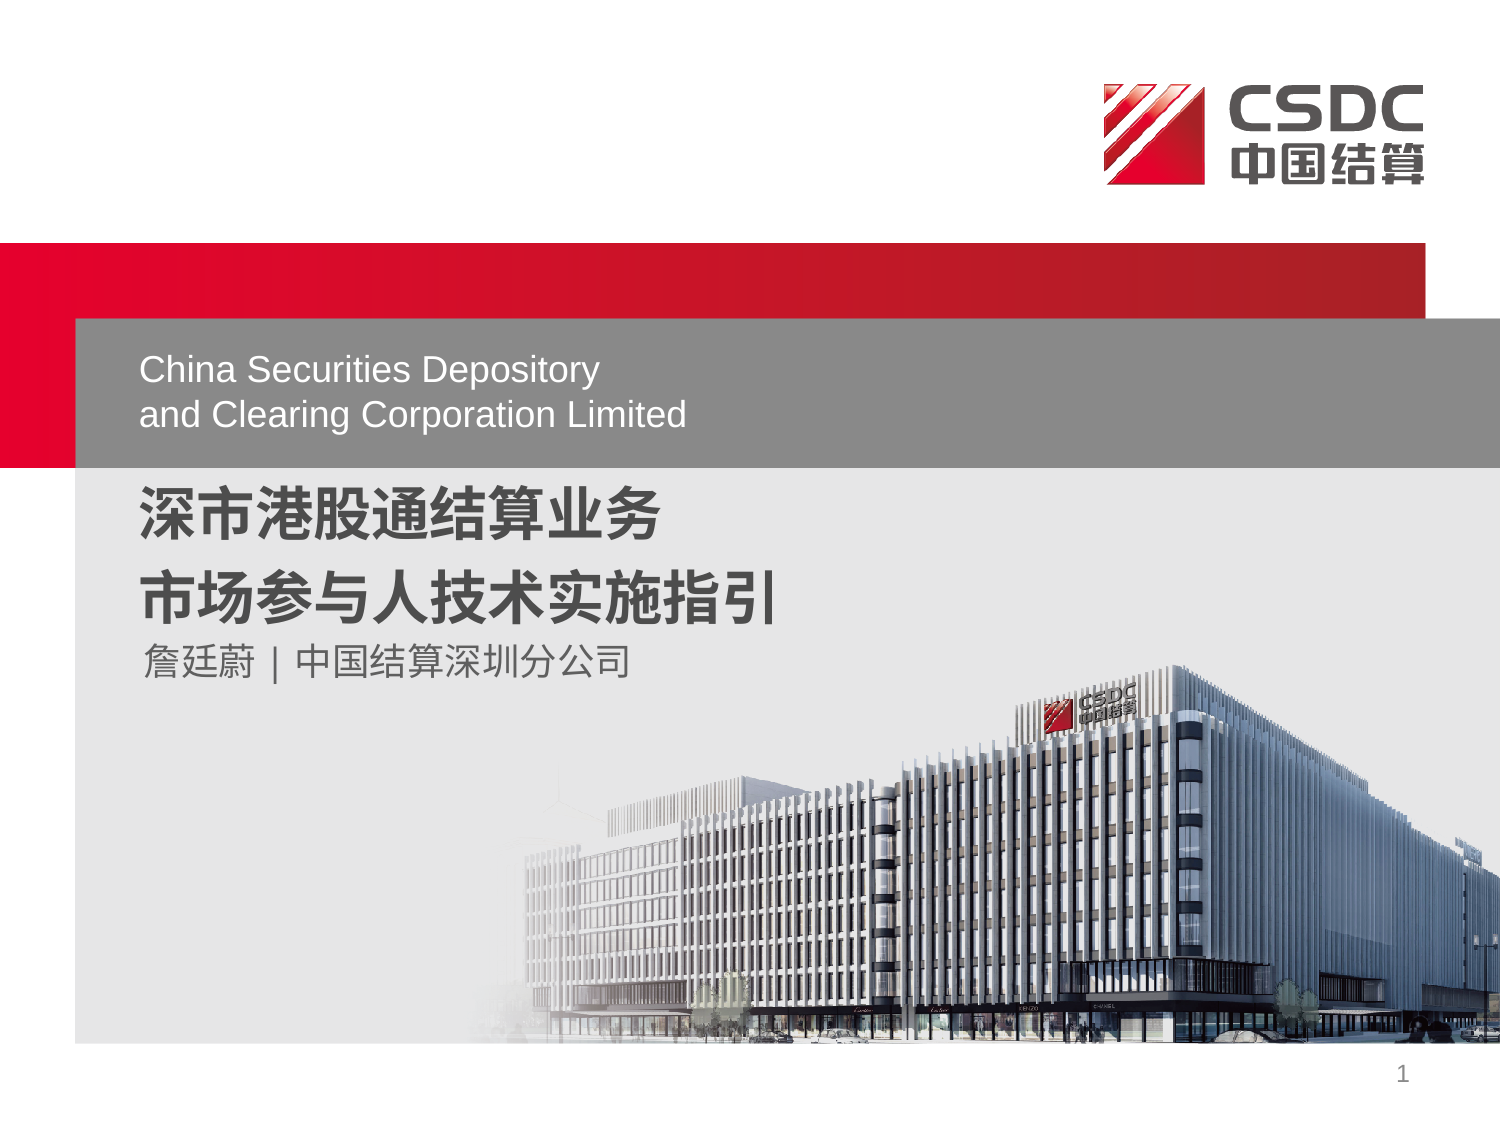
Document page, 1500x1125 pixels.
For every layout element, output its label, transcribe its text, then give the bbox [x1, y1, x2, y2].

picture [1104, 84, 1424, 185]
picture [0, 242, 1500, 1044]
slide_number 1 [1074, 1052, 1425, 1103]
